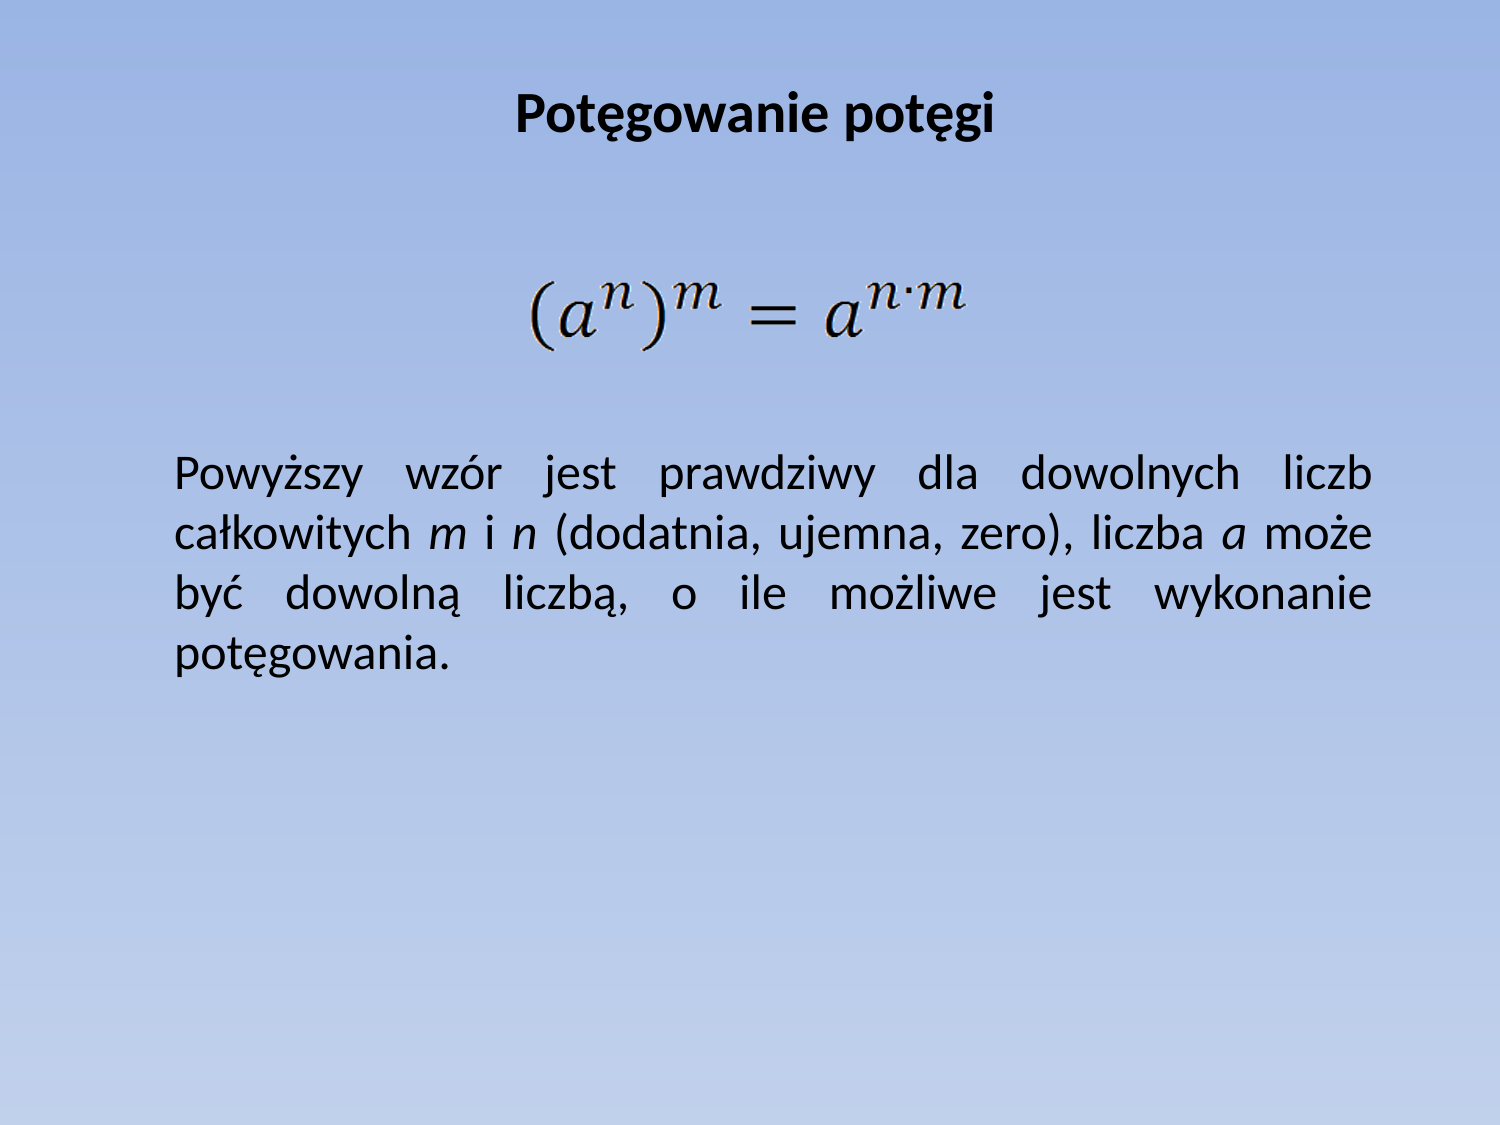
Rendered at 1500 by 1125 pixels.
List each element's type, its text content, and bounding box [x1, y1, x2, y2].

text_box Powyższy wzór jest prawdziwy dla dowolnych liczb całkowitych m i n (dodatnia, ujemna, zero), liczba a może być dowolną liczbą, o ile możliwe jest wykonanie potęgowania. [159, 432, 1388, 688]
picture [525, 266, 972, 369]
text_box Potęgowanie potęgi [100, 66, 1412, 152]
